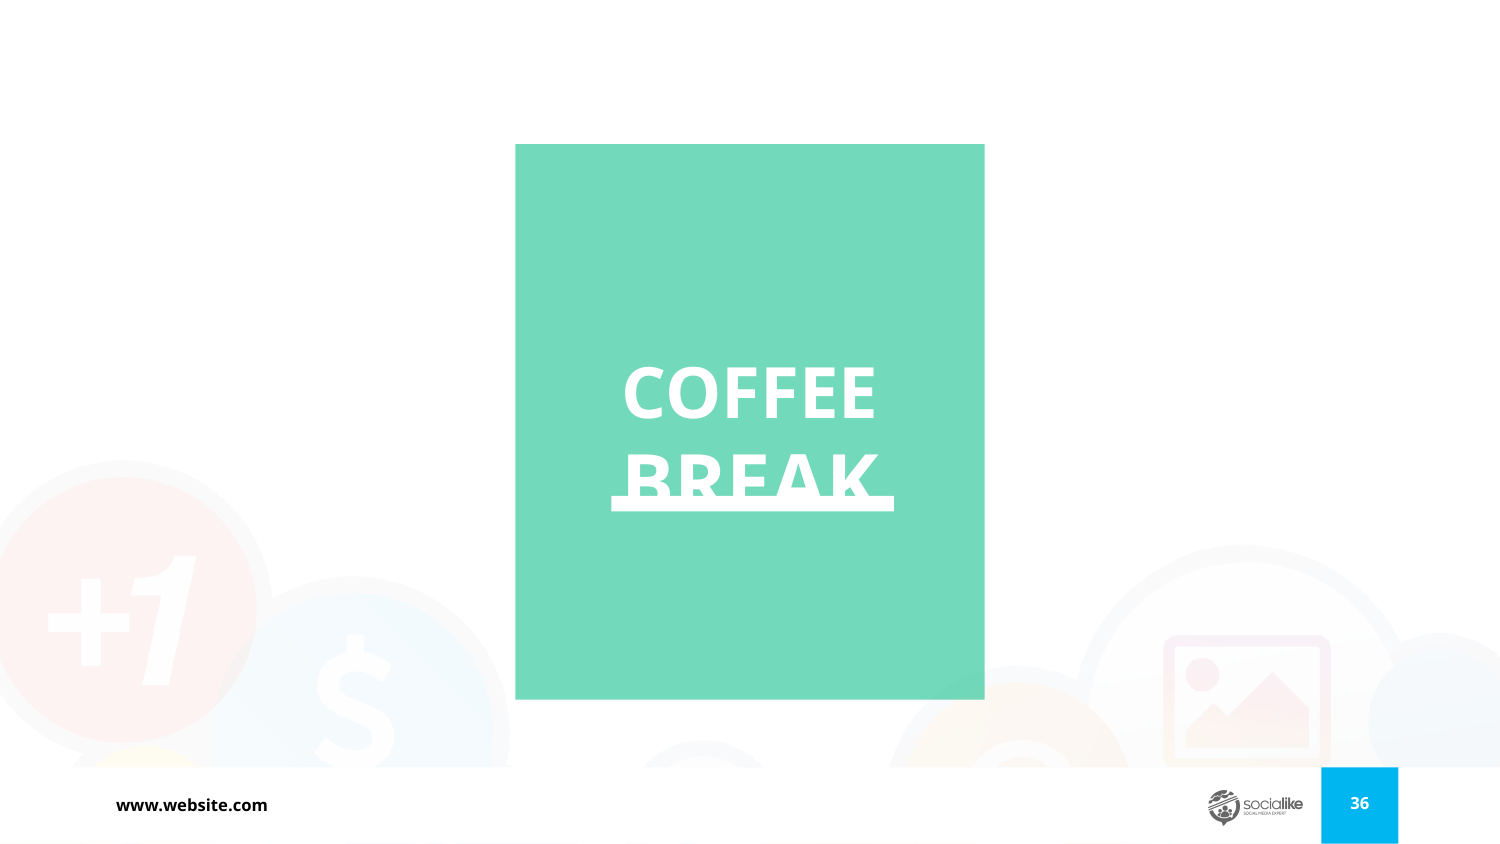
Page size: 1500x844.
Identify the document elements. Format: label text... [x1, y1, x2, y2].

slide_number ‹#› [1322, 782, 1397, 827]
footer www.website.com [104, 785, 373, 824]
picture [0, 143, 1500, 700]
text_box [1208, 790, 1303, 826]
